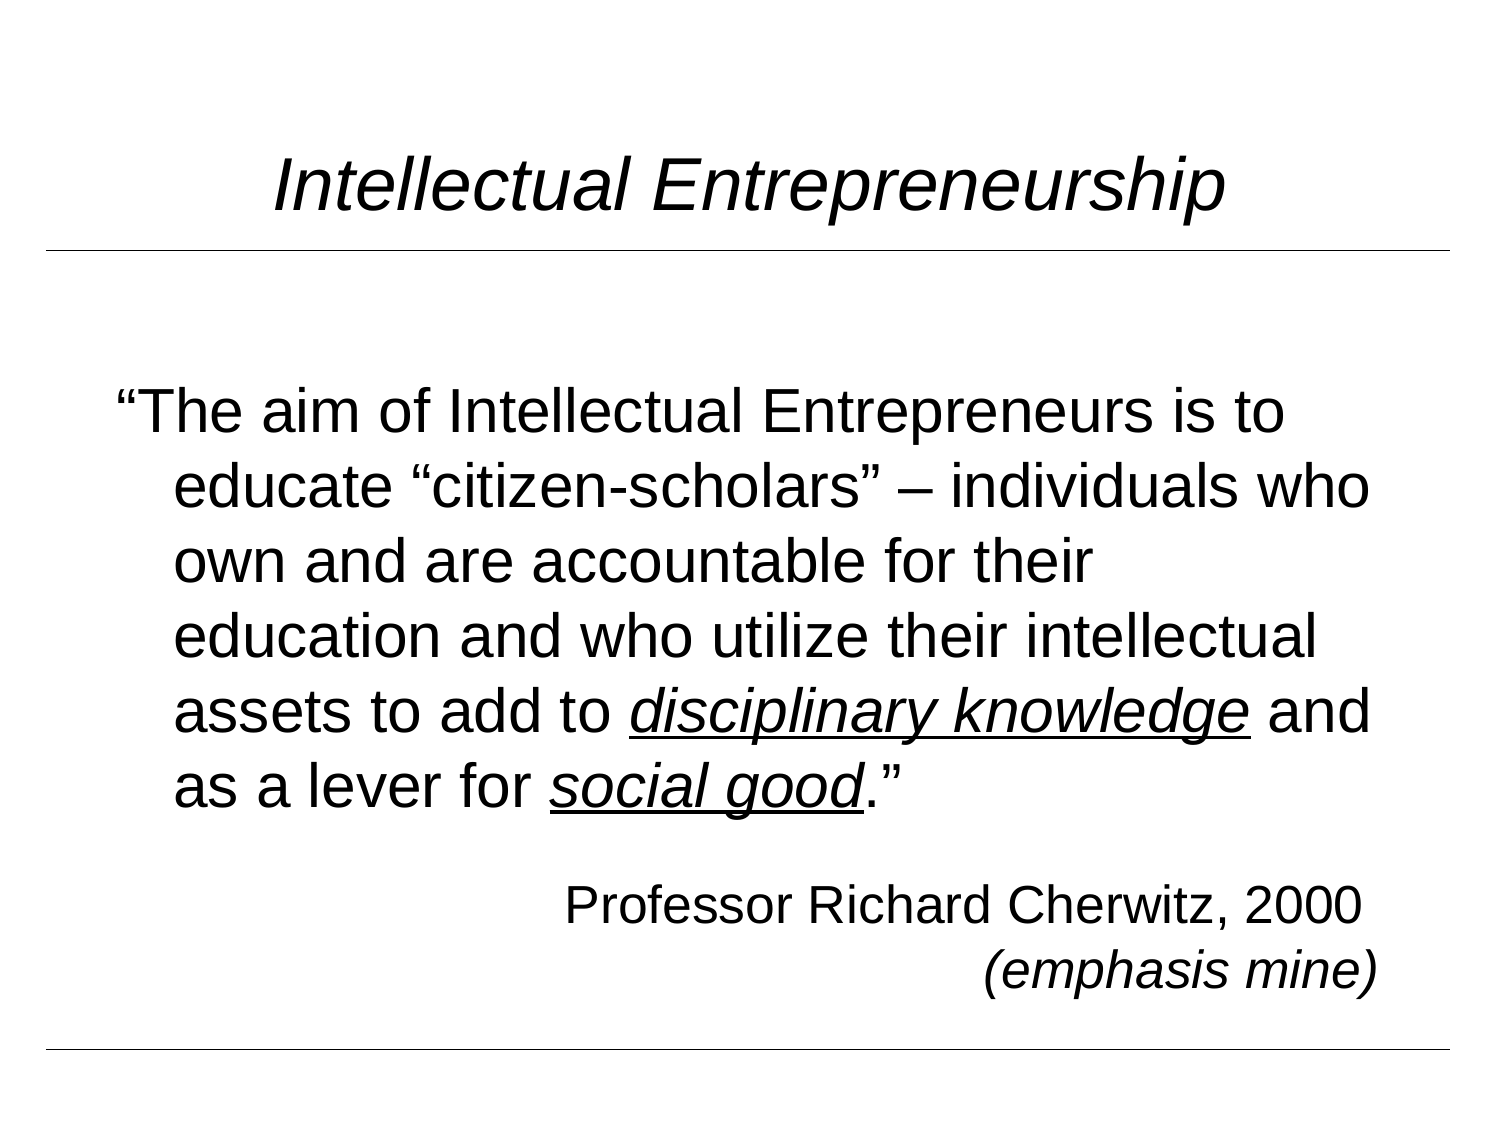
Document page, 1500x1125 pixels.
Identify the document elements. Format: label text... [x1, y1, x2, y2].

list “The aim of Intellectual Entrepreneurs is to educate “citizen-scholars” – individuals who own and are accountable for their education and who utilize their intellectual assets to add to disciplinary knowledge and as a lever for social good.” Professor Richard Cherwitz, 2000 (emphasis mine) [101, 262, 1394, 1024]
title Intellectual Entrepreneurship [105, 17, 1394, 233]
